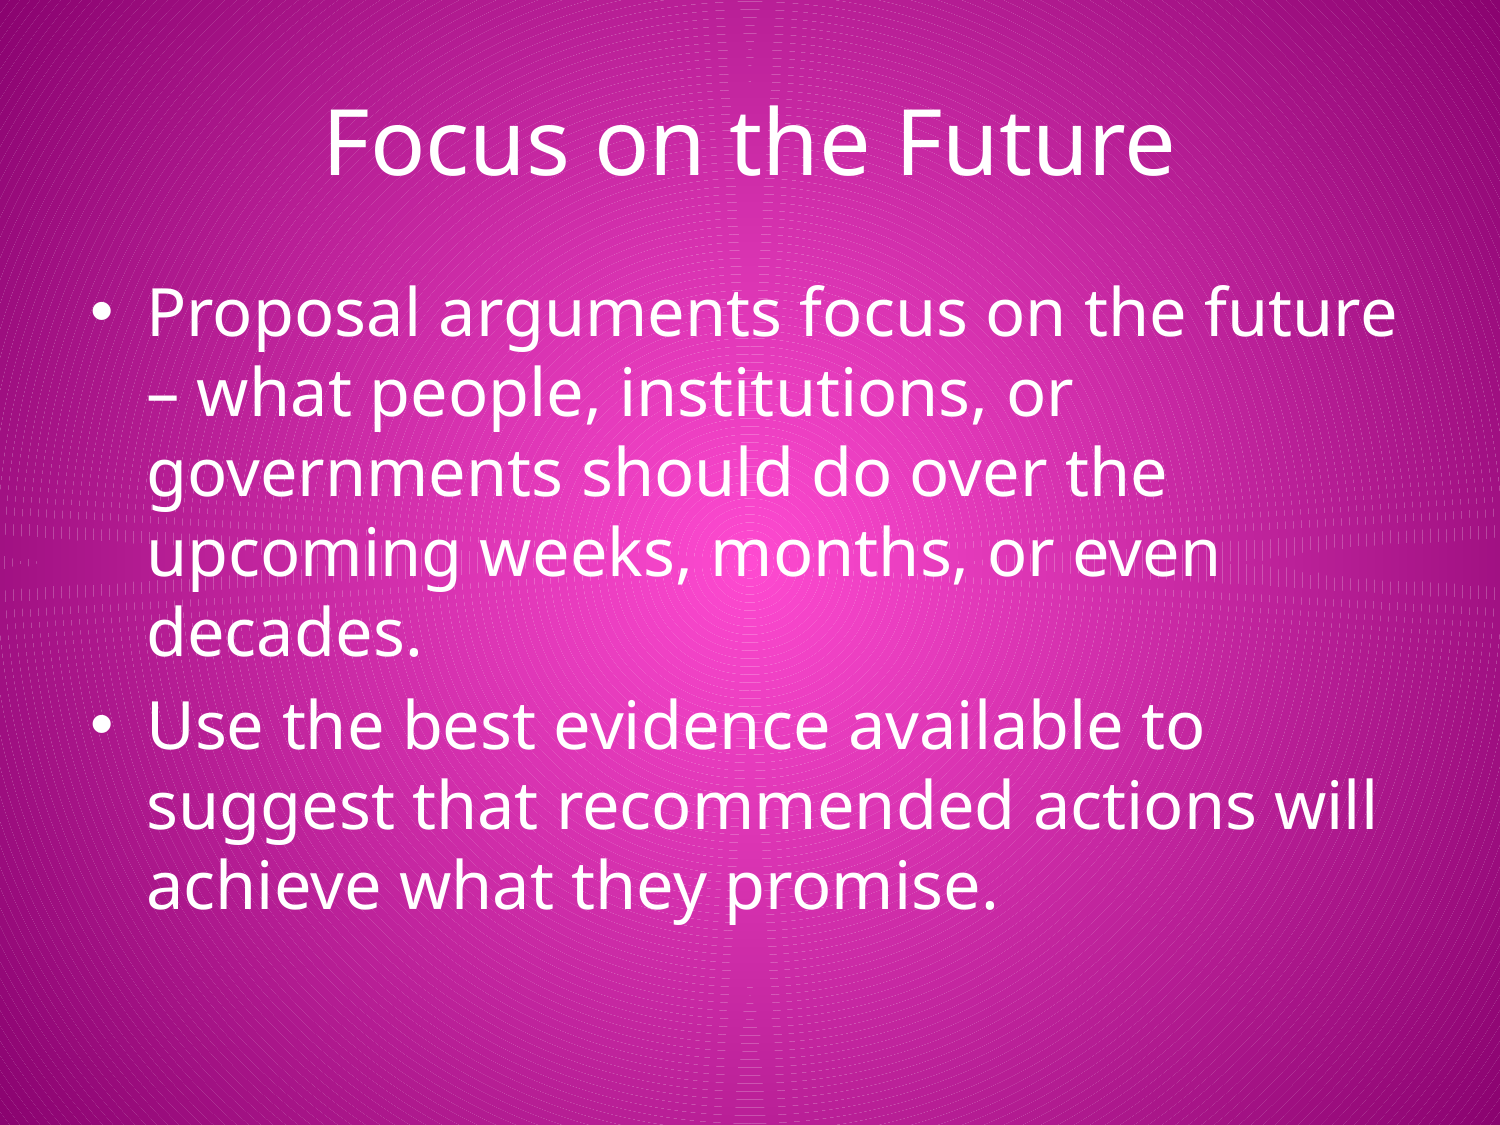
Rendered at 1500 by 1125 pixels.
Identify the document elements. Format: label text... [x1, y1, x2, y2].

list Proposal arguments focus on the future – what people, institutions, or governments should do over the upcoming weeks, months, or even decades. Use the best evidence available to suggest that recommended actions will achieve what they promise. [75, 262, 1425, 1005]
title Focus on the Future [75, 45, 1425, 233]
